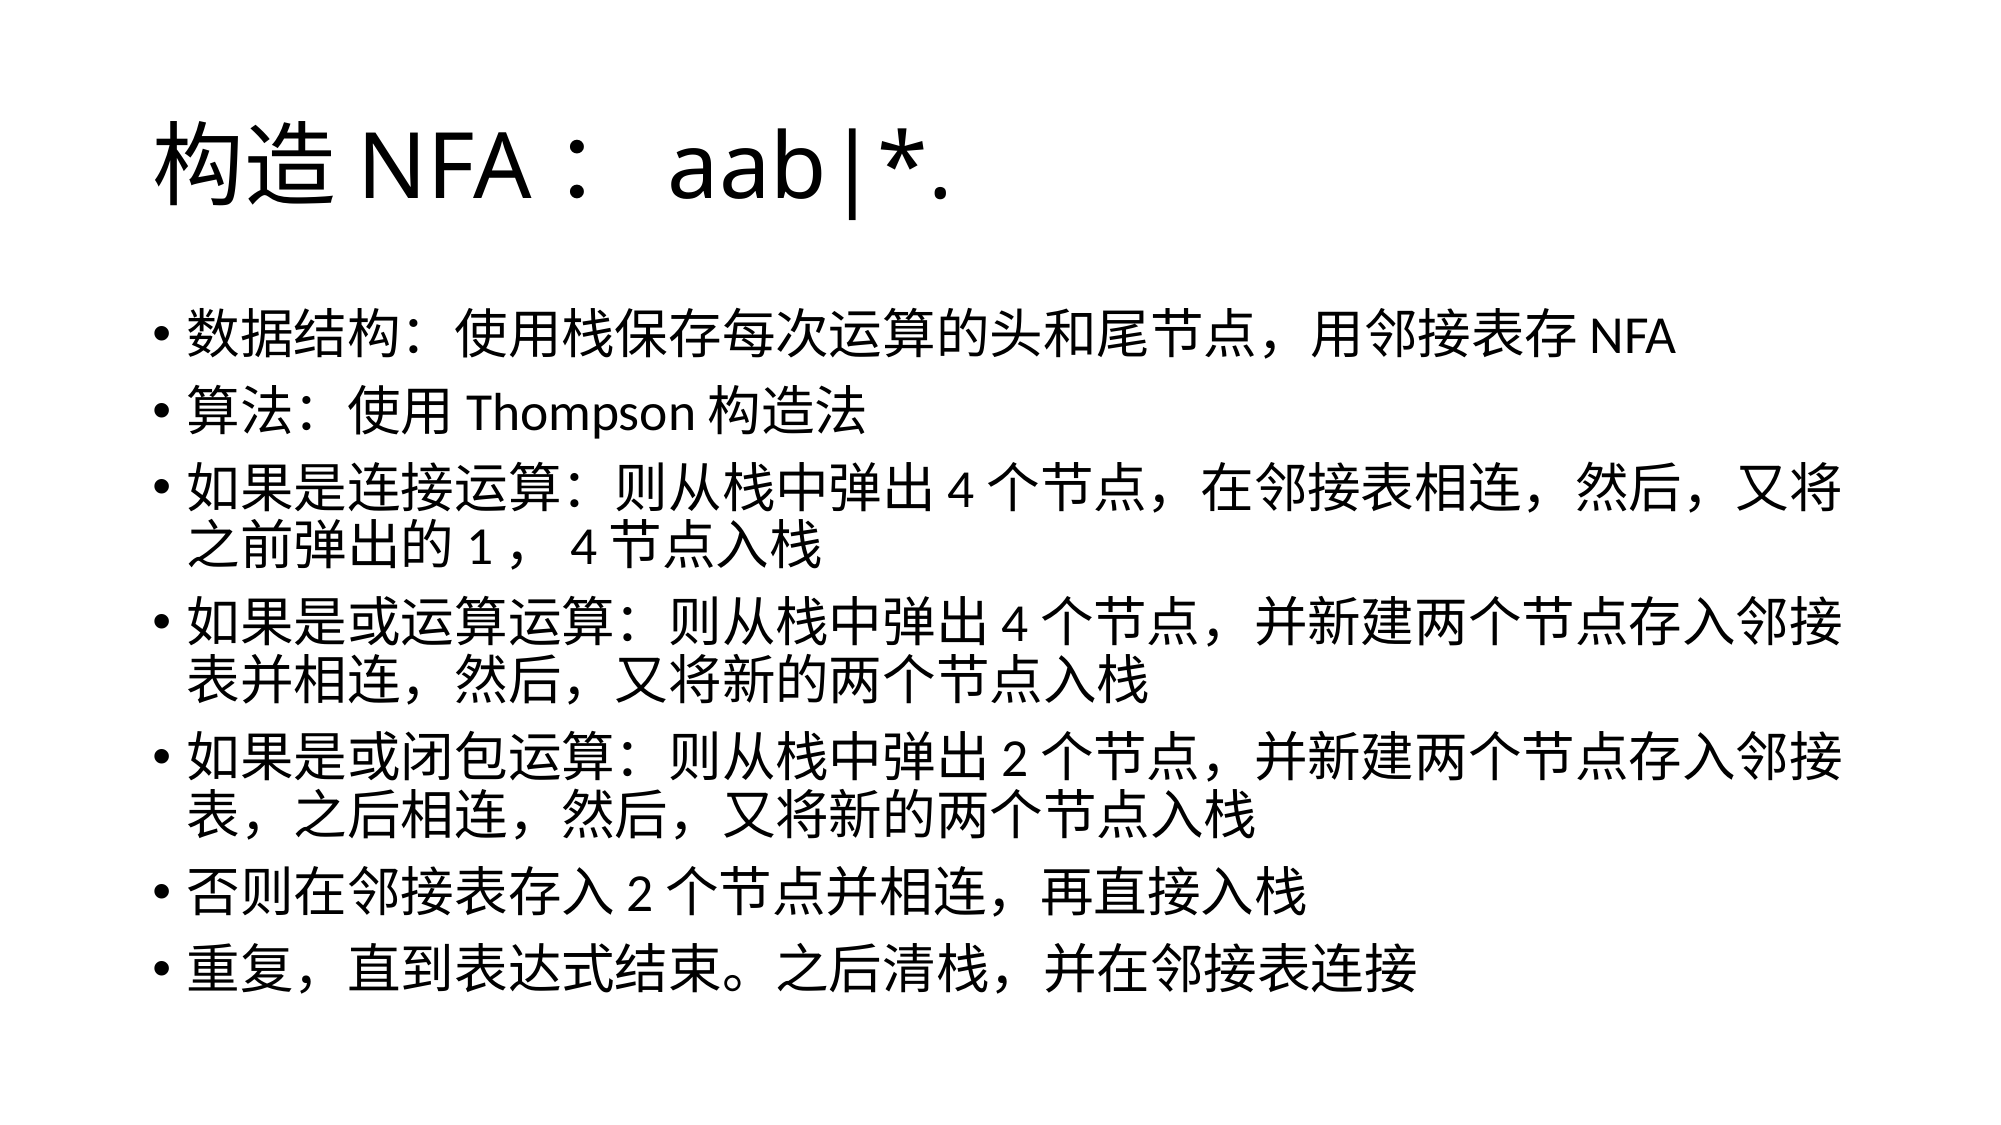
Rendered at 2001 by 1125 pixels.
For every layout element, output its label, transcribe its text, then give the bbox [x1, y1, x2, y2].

list 数据结构：使用栈保存每次运算的头和尾节点，用邻接表存NFA 算法：使用Thompson构造法 如果是连接运算：则从栈中弹出4个节点，在邻接表相连，然后，又将之前弹出的1，4节点入栈 如果是或运算运算：则从栈中弹出4个节点，并新建两个节点存入邻接表并相连，然后，又将新的两个节点入栈 如果是或闭包运算：则从栈中弹出2个节点，并新建两个节点存入邻接表，之后相连，然后，又将新的两个节点入栈 否则在邻接表存入2个节点并相连，再直接入栈 重复，直到表达式结束。之后清栈，并在邻接表连接 [137, 299, 1863, 1014]
title 构造NFA：aab|*. [137, 59, 1863, 278]
